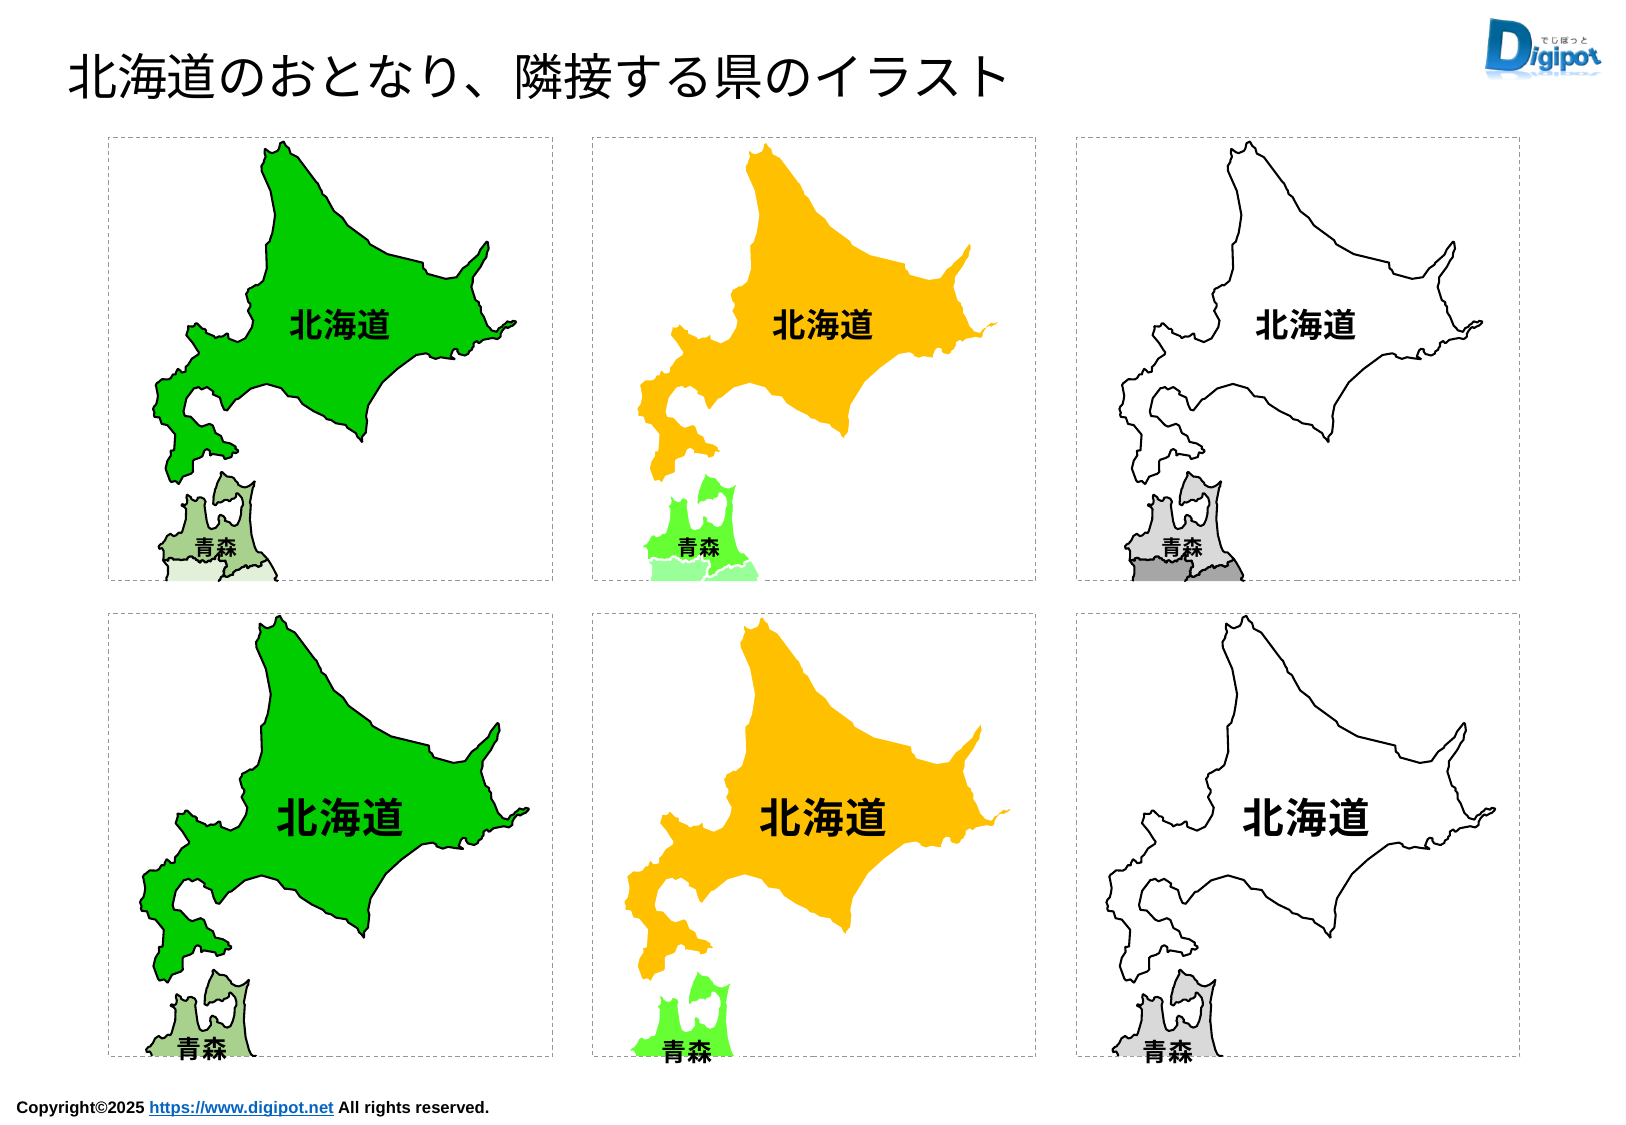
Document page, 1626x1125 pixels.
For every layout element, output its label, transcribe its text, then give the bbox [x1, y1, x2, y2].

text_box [623, 615, 1013, 1067]
picture [1485, 18, 1602, 82]
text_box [140, 615, 529, 1064]
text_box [1119, 141, 1483, 582]
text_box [636, 141, 1000, 582]
text_box 北海道のおとなり、隣接する県のイラスト [52, 38, 1028, 113]
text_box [1106, 615, 1496, 1067]
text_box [153, 141, 517, 582]
